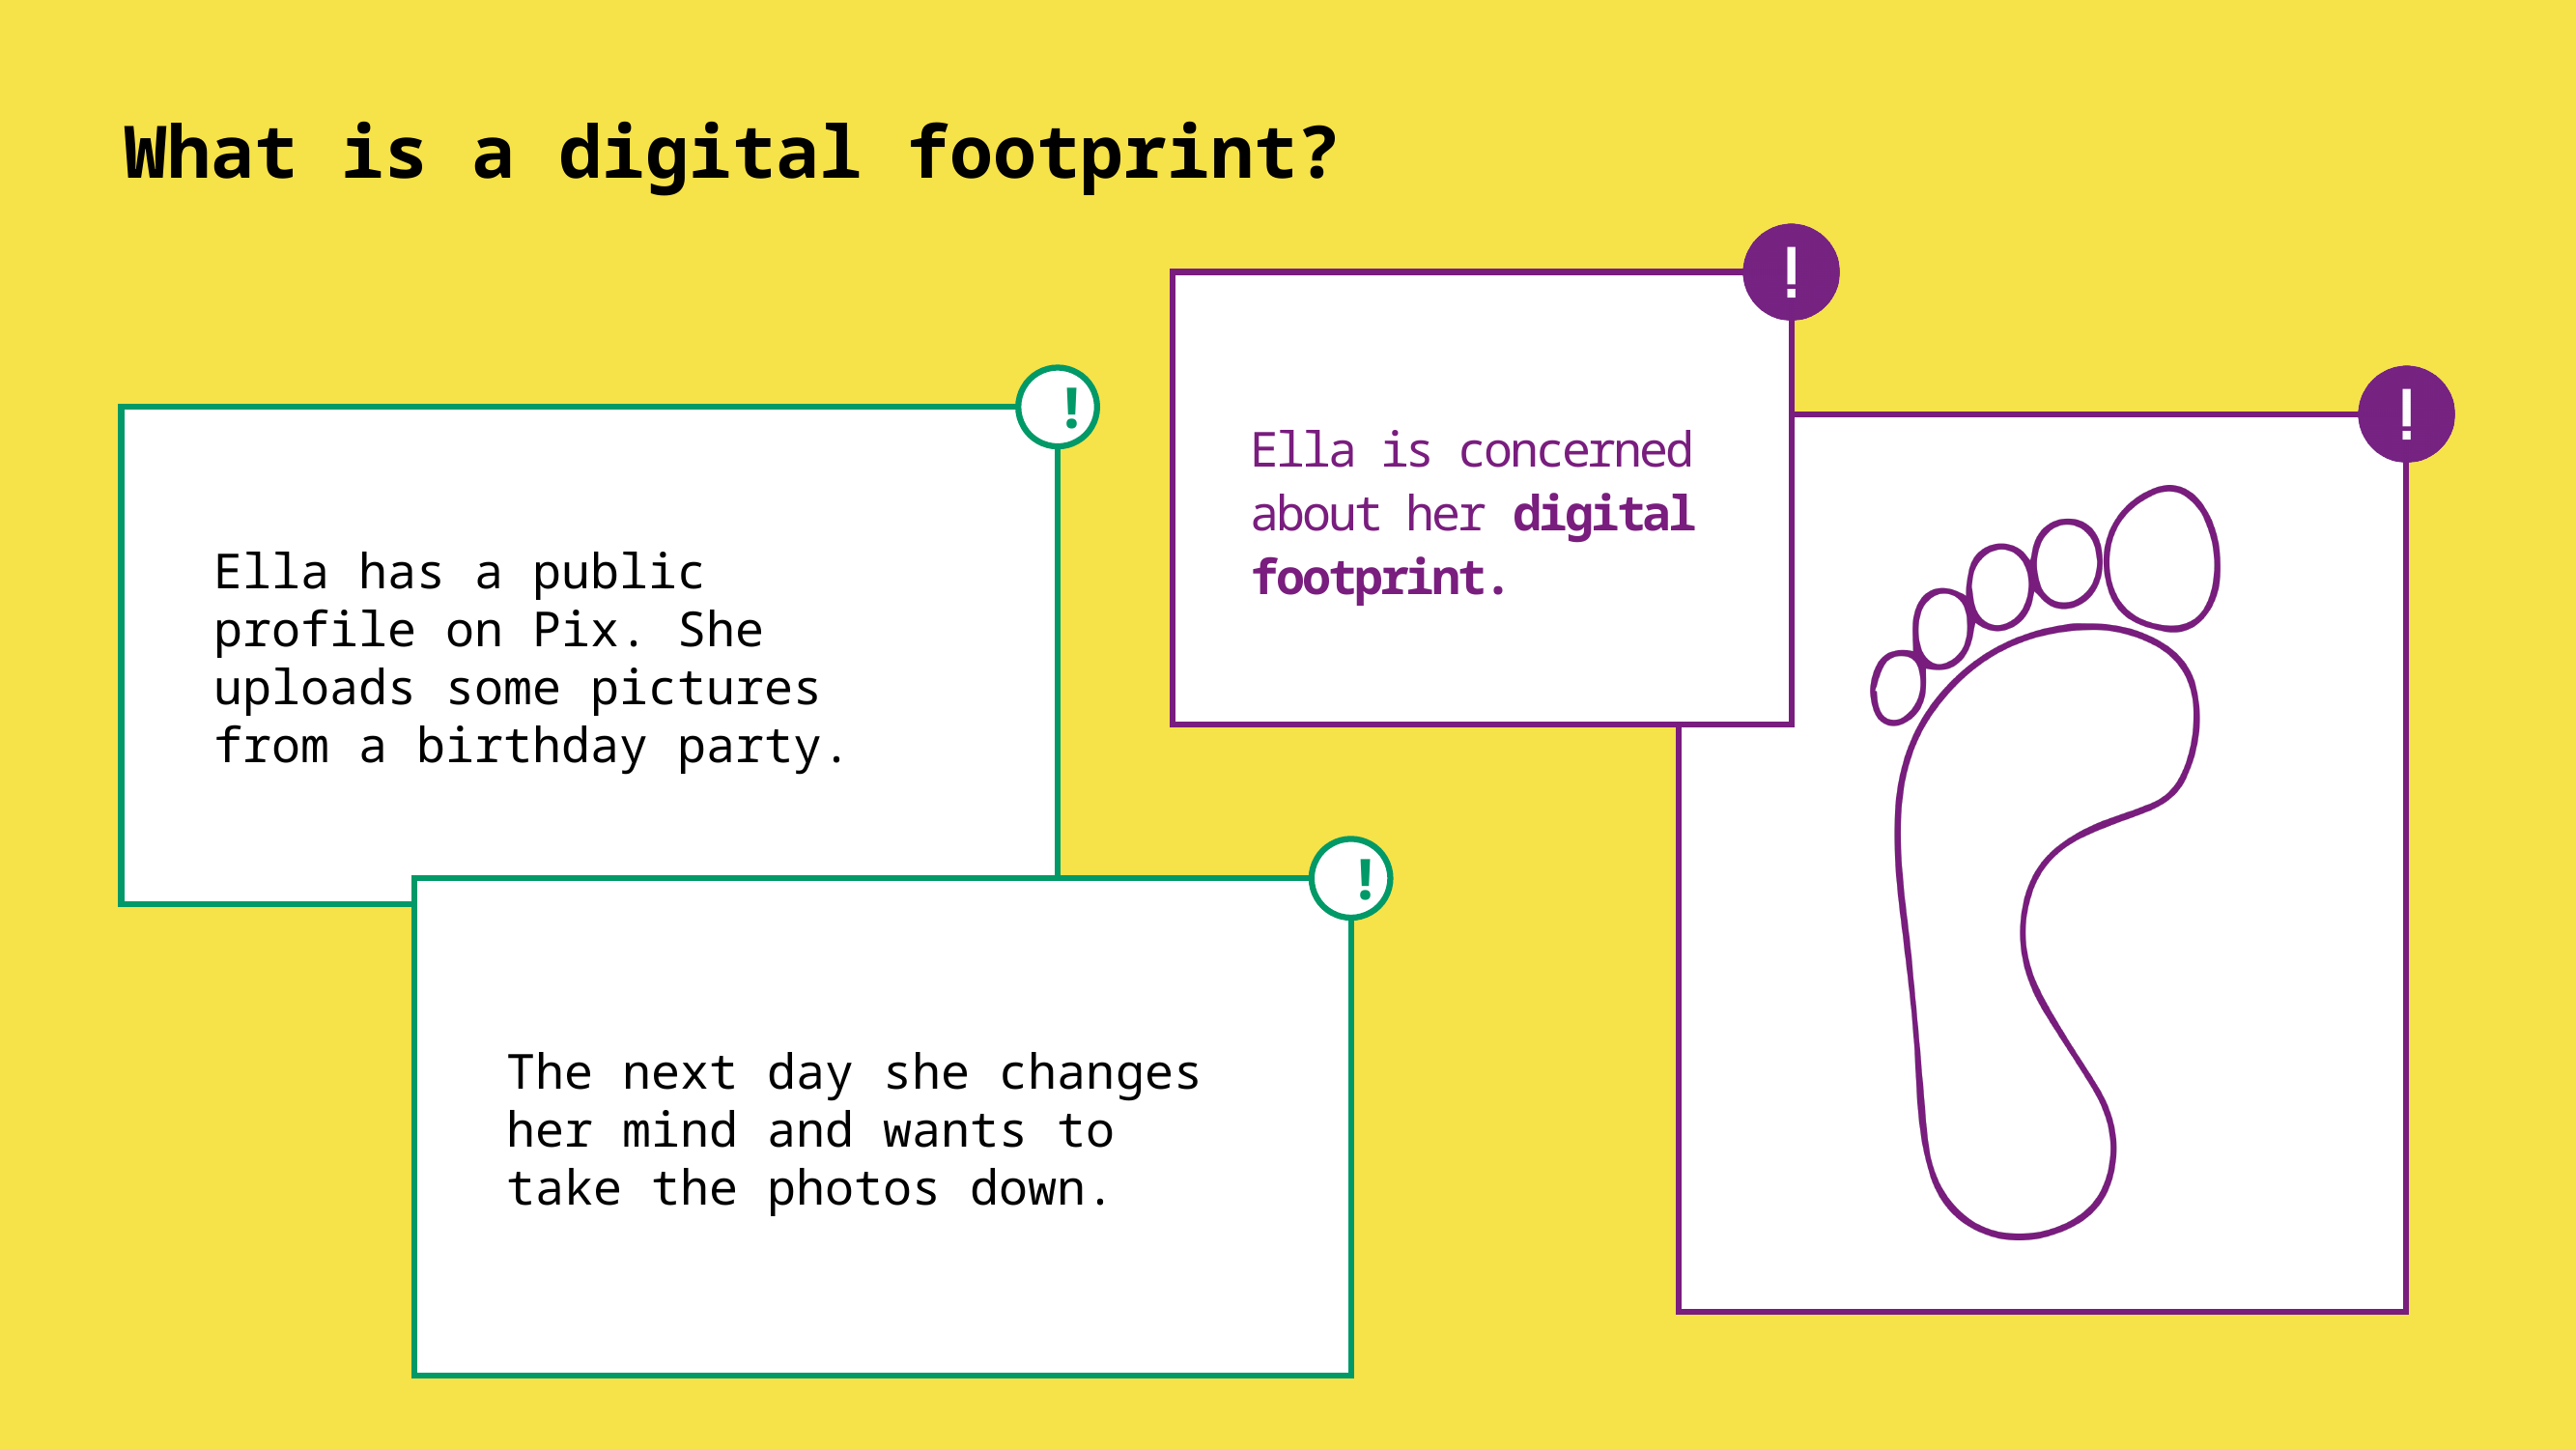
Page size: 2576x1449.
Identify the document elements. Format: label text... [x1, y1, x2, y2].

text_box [121, 367, 1097, 905]
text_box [414, 838, 1391, 1376]
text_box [1678, 365, 2455, 1313]
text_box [1172, 223, 1840, 724]
text_box What is a digital footprint? [109, 99, 1444, 313]
